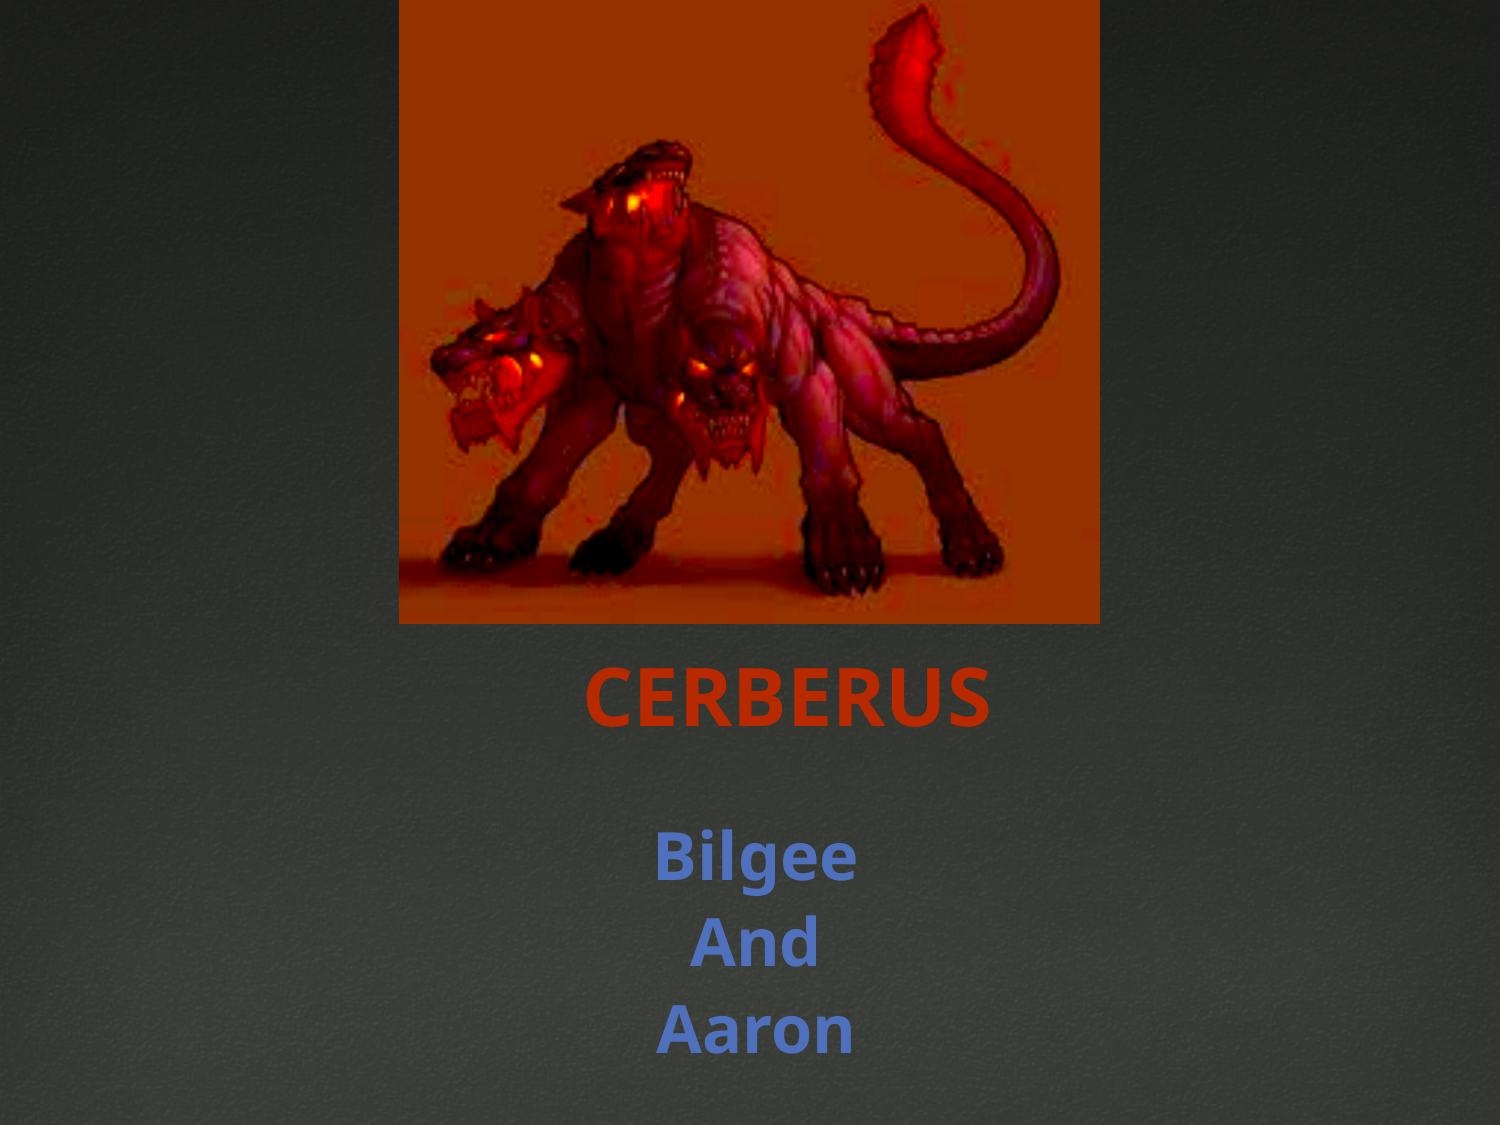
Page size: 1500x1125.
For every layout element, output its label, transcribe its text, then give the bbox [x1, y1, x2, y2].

picture [399, 0, 1101, 627]
title Cerberus [299, 637, 1275, 750]
subtitle Bilgee And Aaron [237, 806, 1275, 1094]
